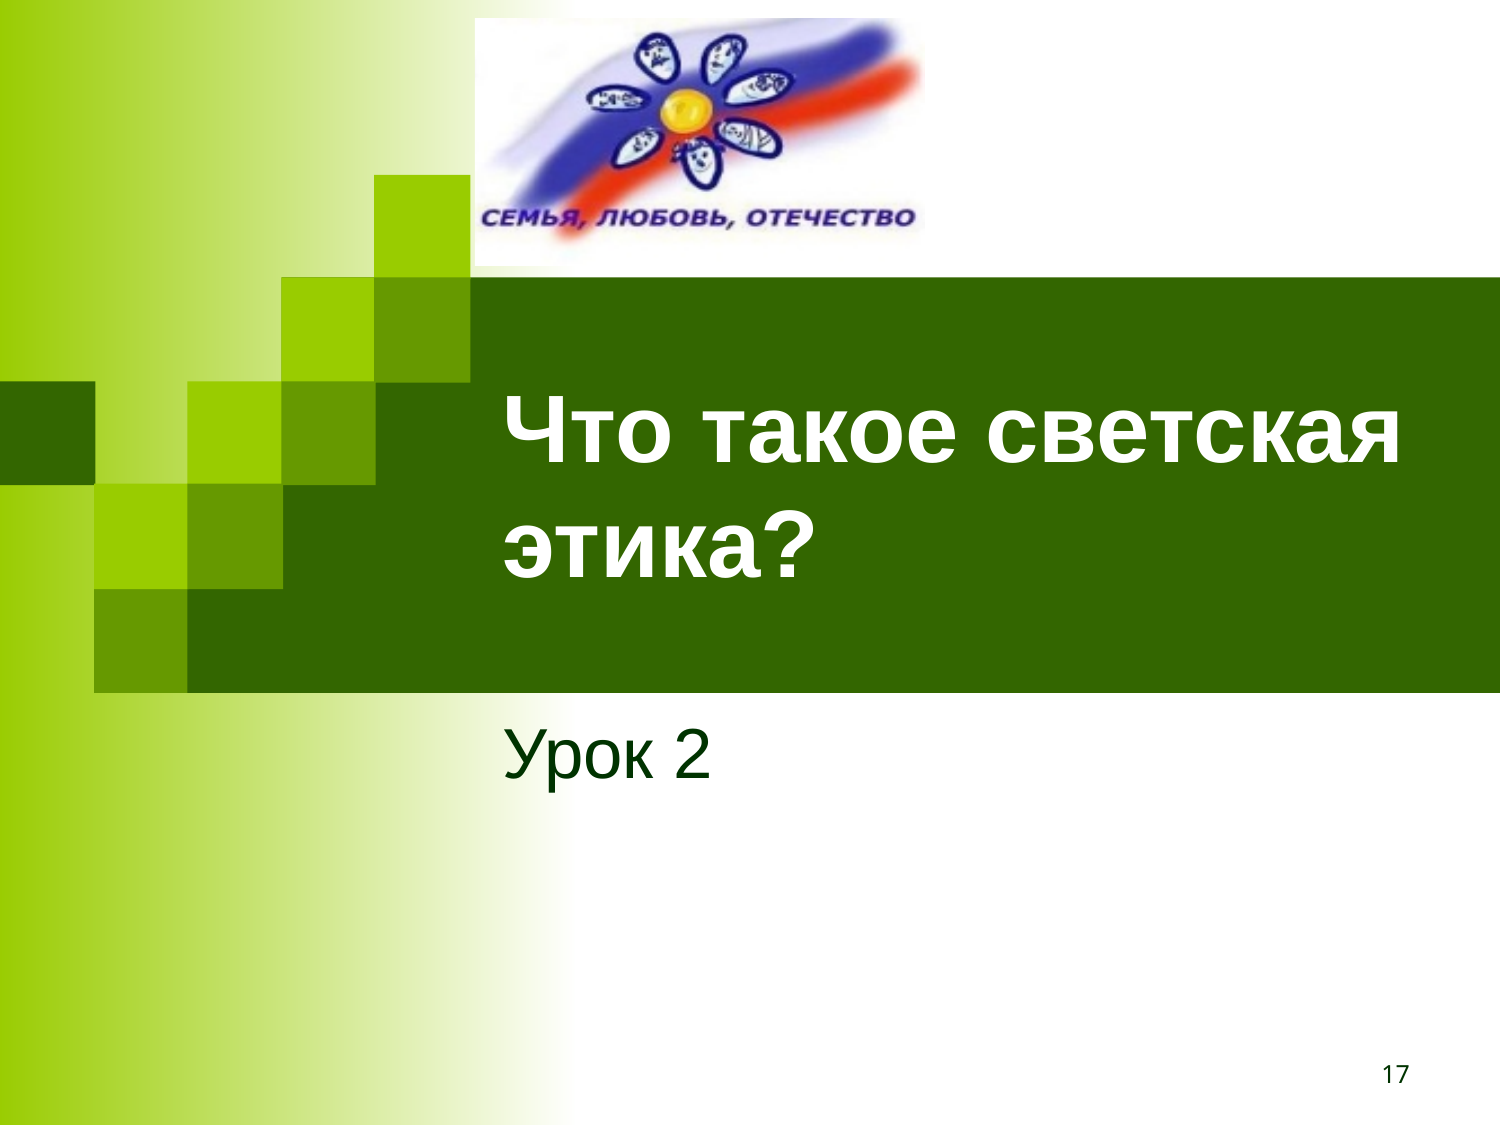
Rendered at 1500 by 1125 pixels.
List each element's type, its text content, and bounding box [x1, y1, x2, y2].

picture [474, 17, 926, 266]
subtitle Урок 2 [487, 699, 1476, 988]
slide_number 17 [1074, 1024, 1426, 1101]
title Что такое светская этика? [487, 299, 1476, 663]
